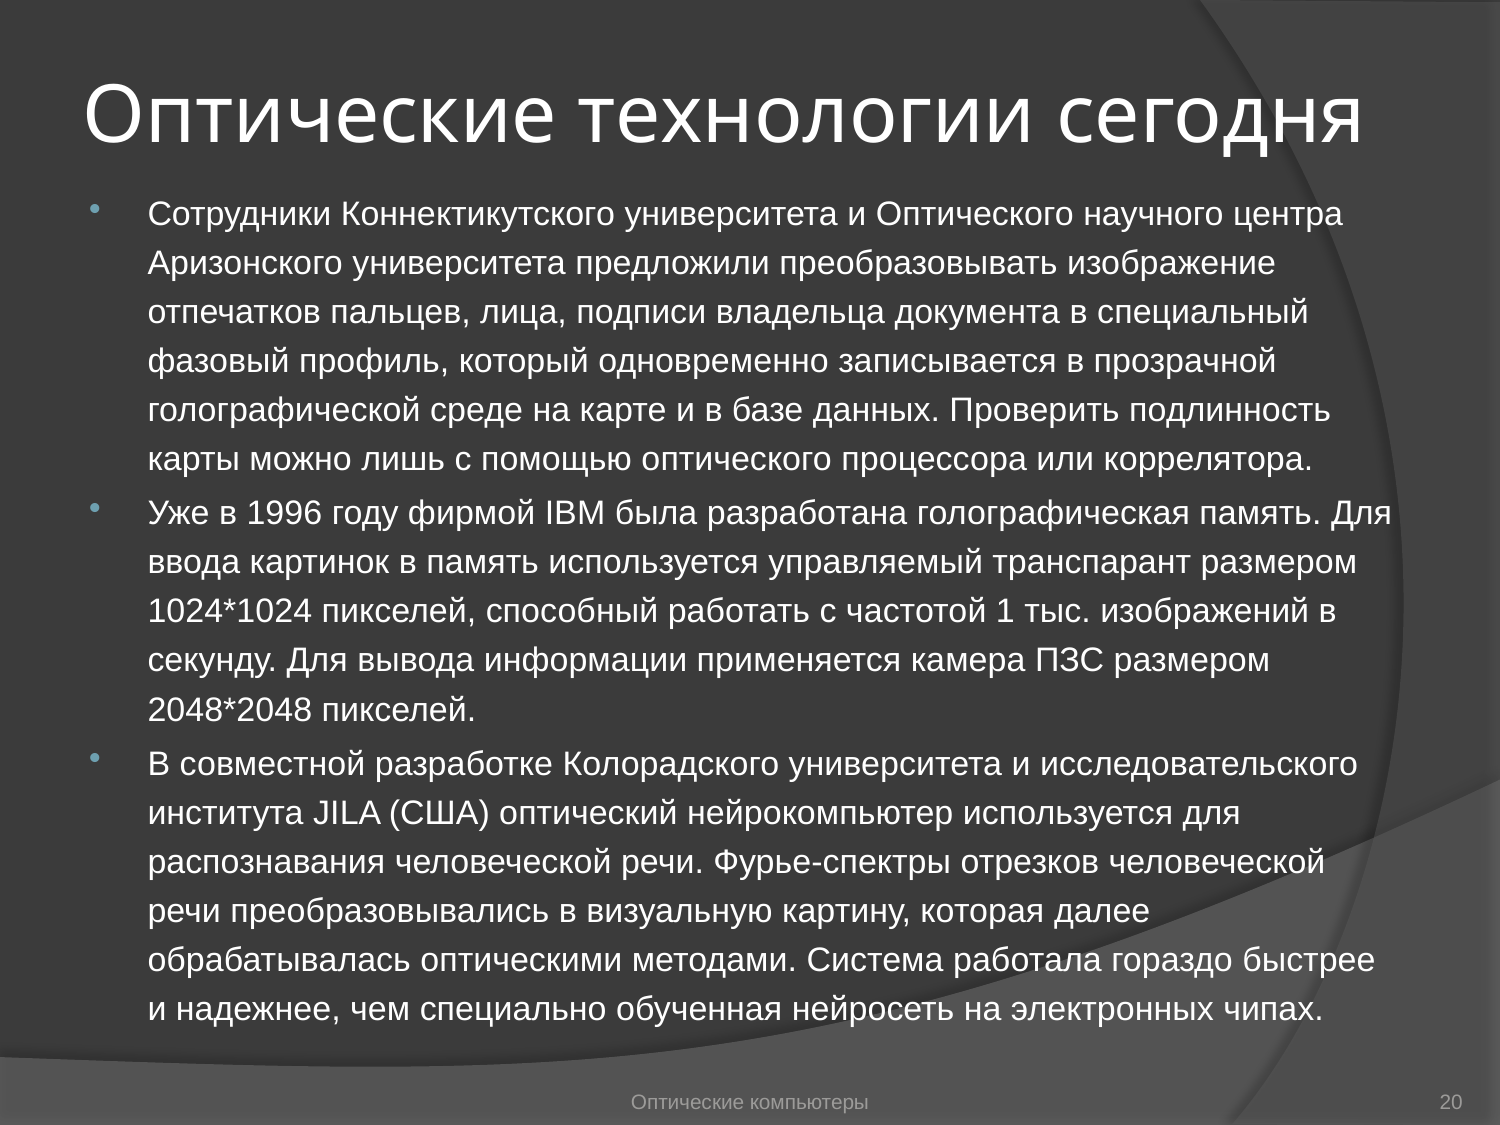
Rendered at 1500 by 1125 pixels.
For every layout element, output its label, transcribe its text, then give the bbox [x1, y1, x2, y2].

slide_number 20 [1337, 1053, 1463, 1114]
footer Оптические компьютеры [512, 1053, 988, 1114]
title Оптические технологии сегодня [75, 45, 1395, 175]
list Сотрудники Коннектикутского университета и Оптического научного центра Аризонского университета предложили преобразовывать изображение отпечатков пальцев, лица, подписи владельца документа в специальный фазовый профиль, который одновременно записывается в прозрачной голографической среде на карте и в базе данных. Проверить подлинность карты можно лишь с помощью оптического процессора или коррелятора. Уже в 1996 году фирмой IBM была разработана голографическая память. Для ввода картинок в память используется управляемый транспарант размером 1024*1024 пикселей, способный работать с частотой 1 тыс. изображений в секунду. Для вывода информации применяется камера ПЗС размером 2048*2048 пикселей. В совместной разработке Колорадского университета и исследовательского института JILA (США) оптический нейрокомпьютер используется для распознавания человеческой речи. Фурье-спектры отрезков человеческой речи преобразовывались в визуальную картину, которая далее обрабатывалась оптическими методами. Система работала гораздо быстрее и надежнее, чем специально обученная нейросеть на электронных чипах. [70, 175, 1414, 1079]
